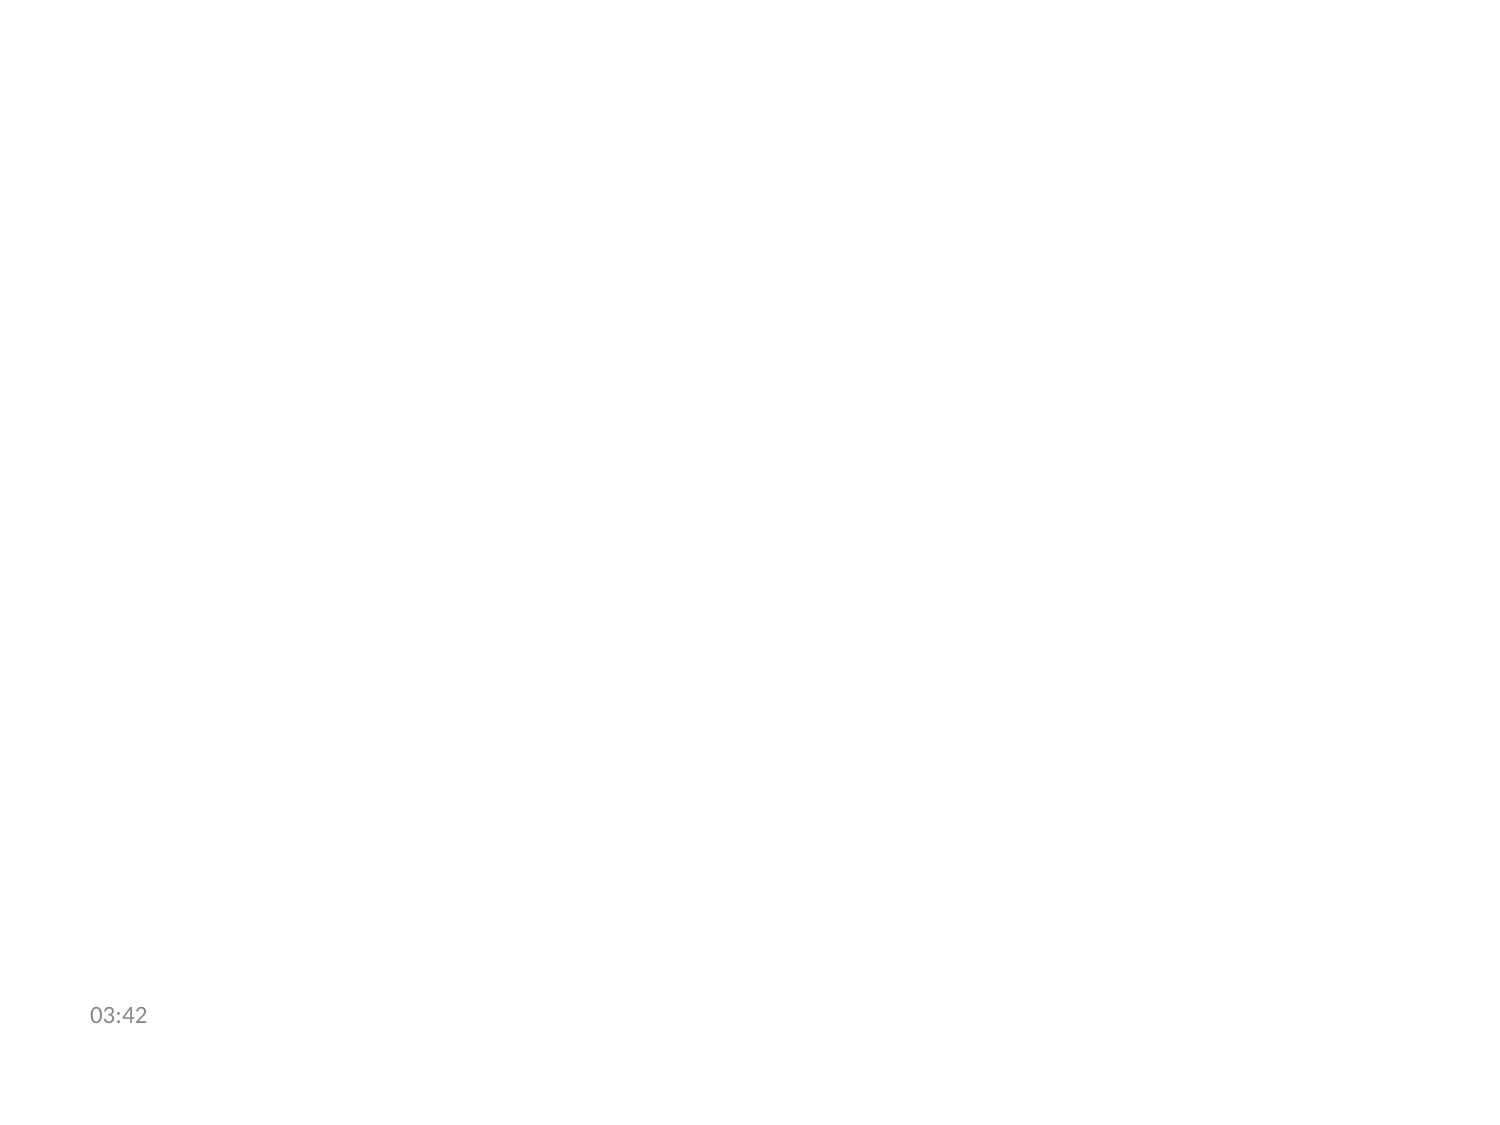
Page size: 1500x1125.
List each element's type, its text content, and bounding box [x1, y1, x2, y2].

text_box 15:35 [75, 983, 425, 1044]
